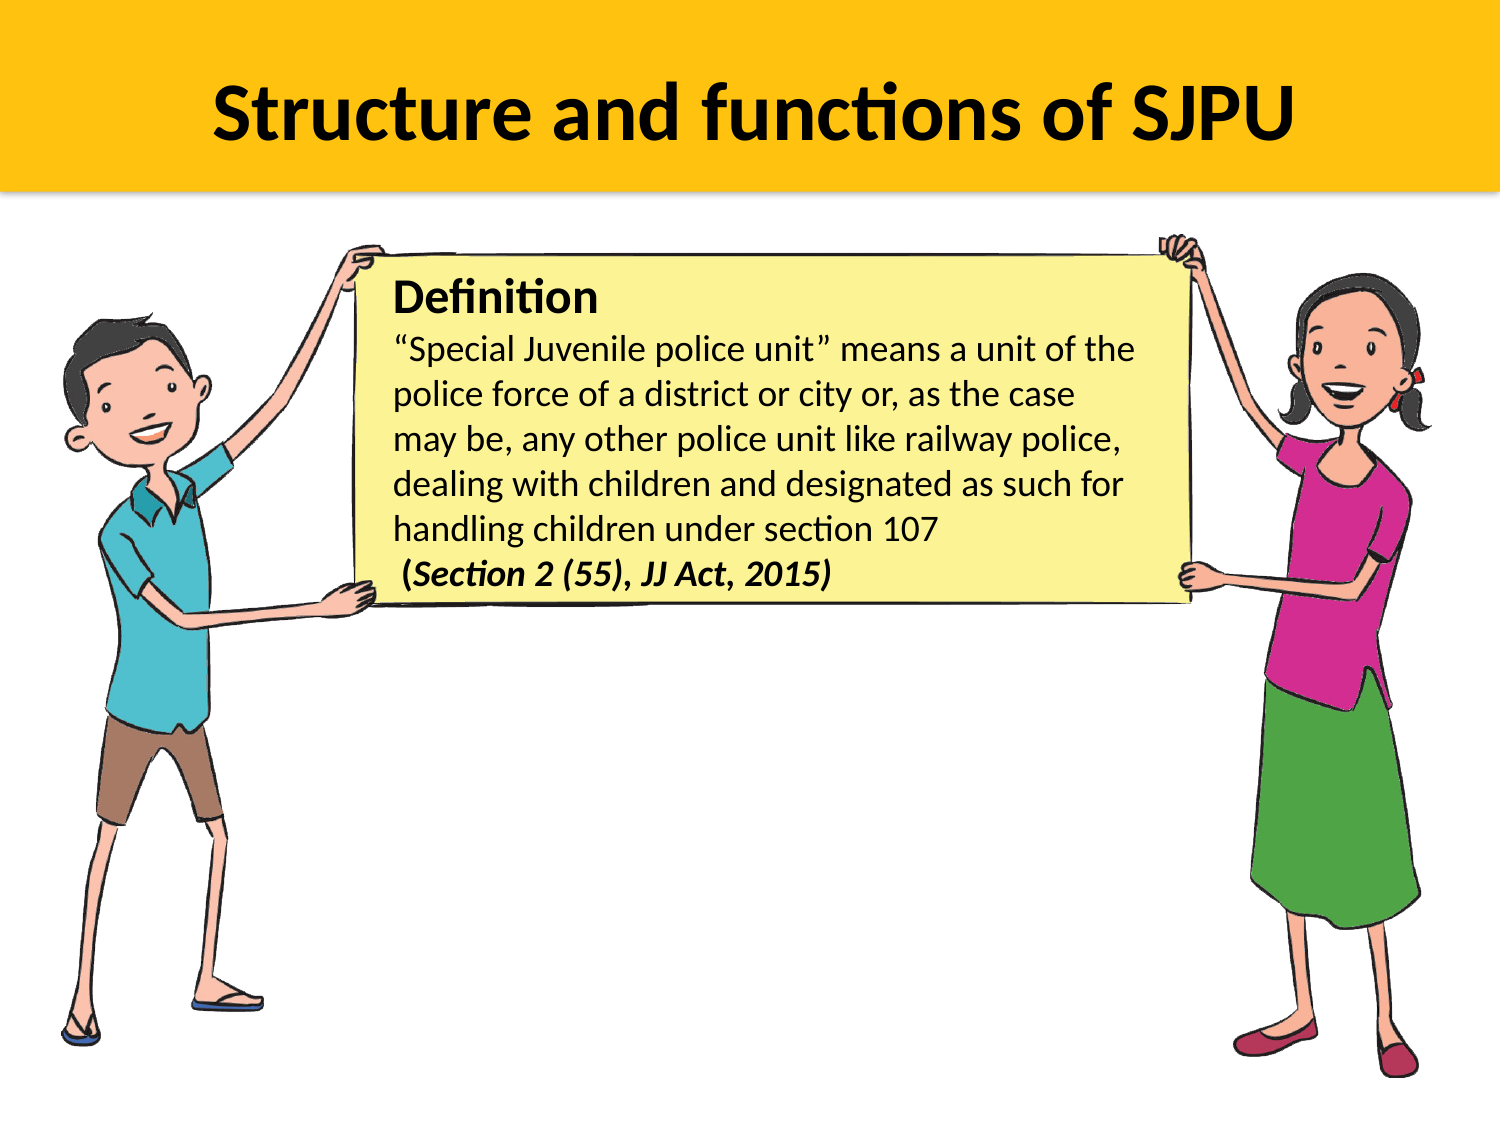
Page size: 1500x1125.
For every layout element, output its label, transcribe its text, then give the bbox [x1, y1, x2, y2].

picture [60, 234, 1433, 1078]
text_box Structure and functions of SJPU [4, 49, 1500, 165]
